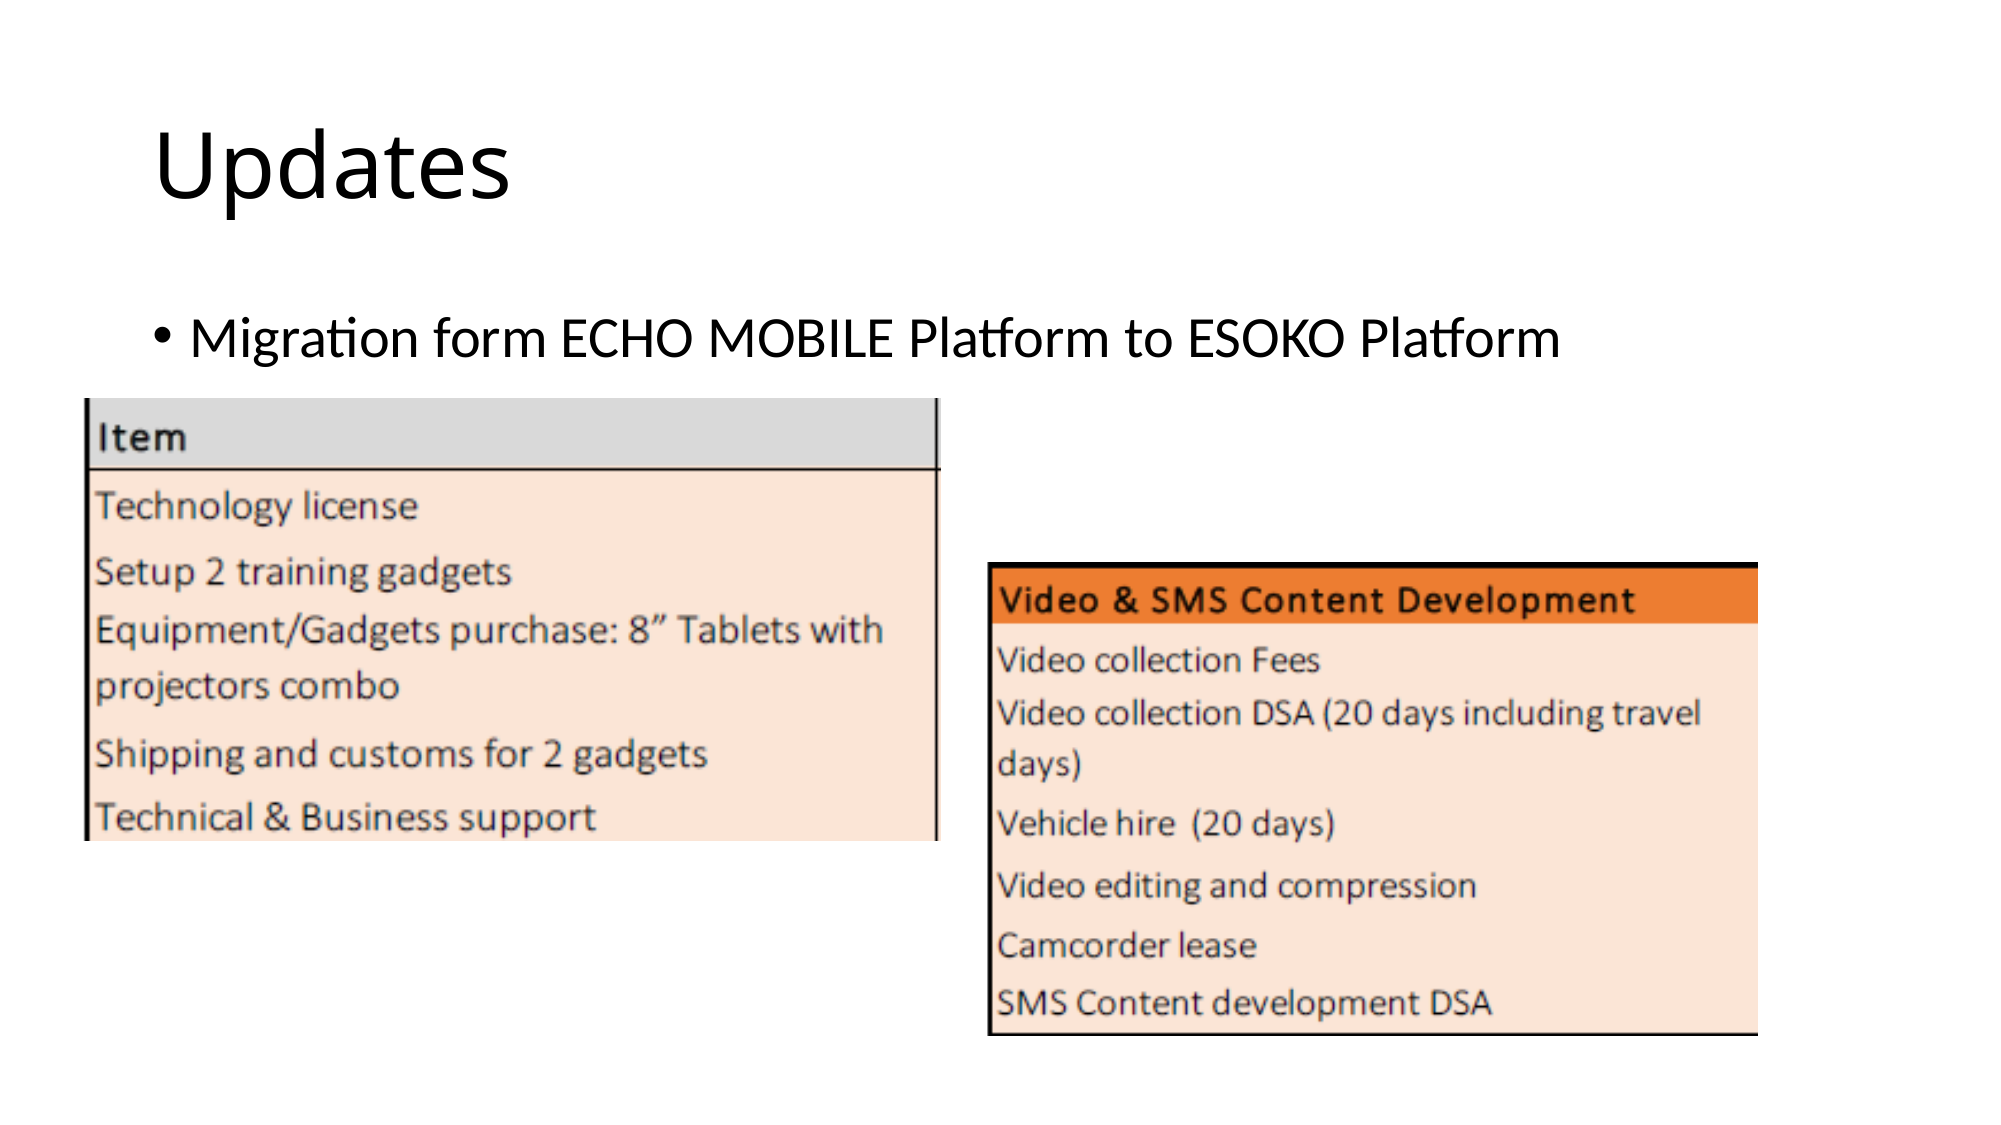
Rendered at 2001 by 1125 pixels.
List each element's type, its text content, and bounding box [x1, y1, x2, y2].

picture [65, 398, 941, 841]
title Updates [137, 59, 1863, 278]
list Migration form ECHO MOBILE Platform to ESOKO Platform [137, 299, 1863, 1014]
picture [986, 562, 1758, 1036]
